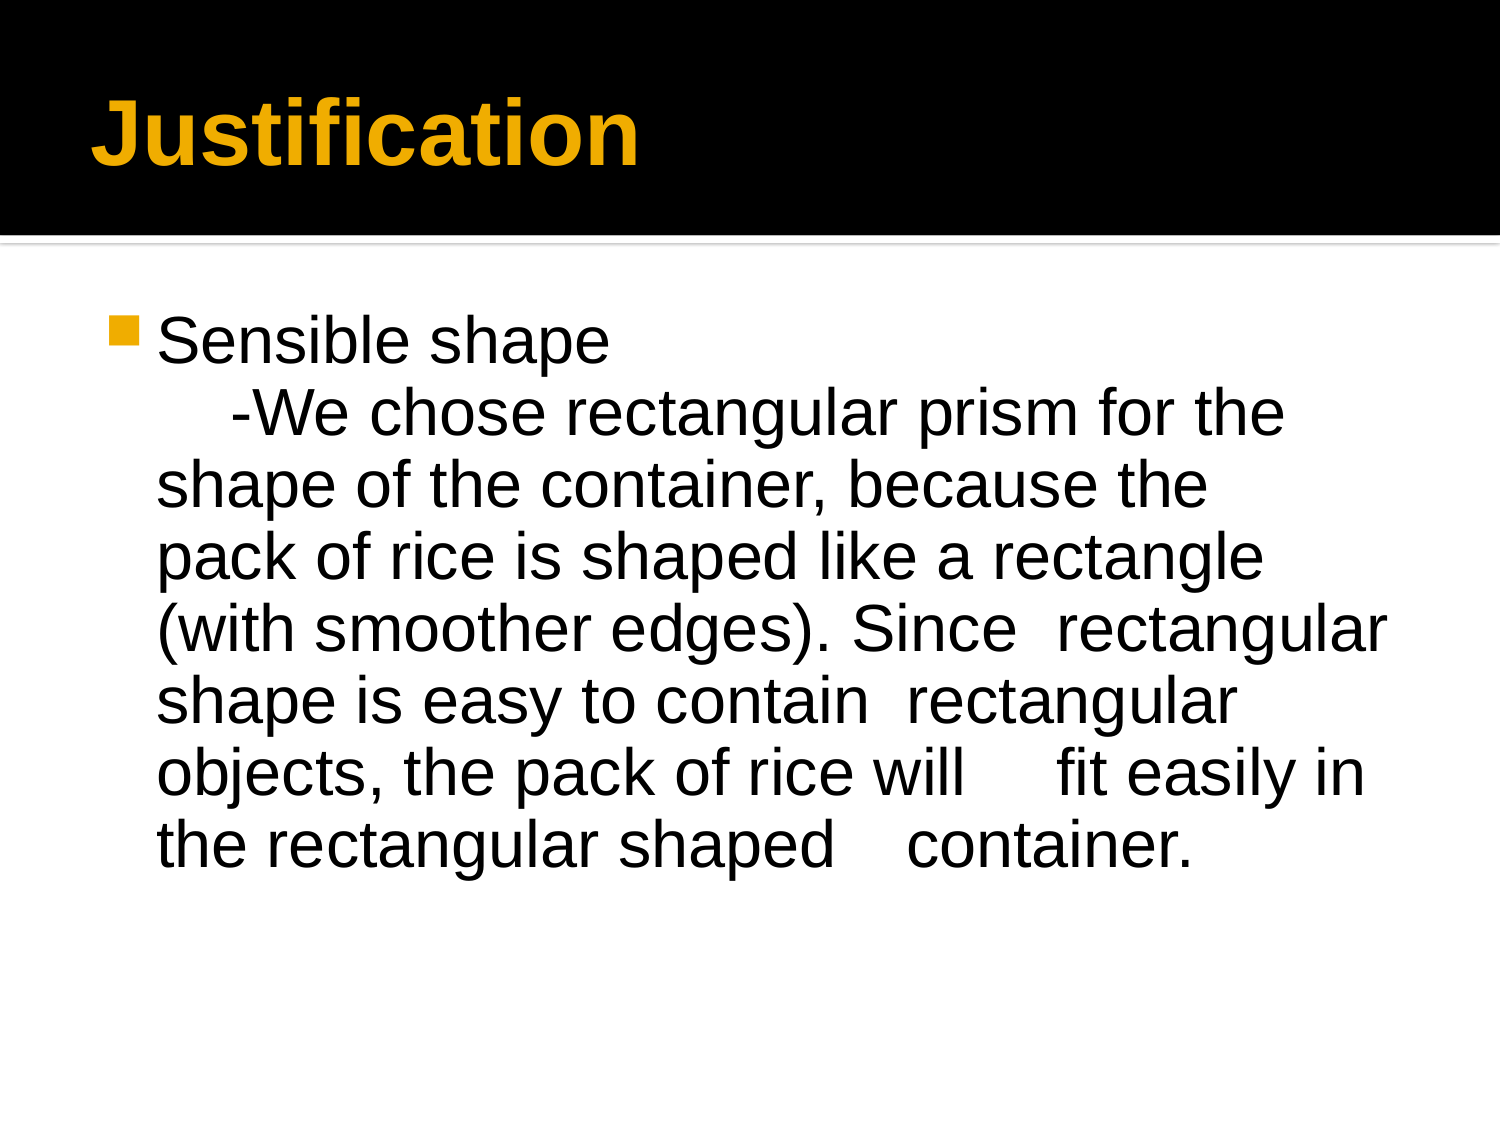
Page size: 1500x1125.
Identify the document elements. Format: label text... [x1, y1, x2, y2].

title Justification [75, 25, 1425, 231]
list Sensible shape -We chose rectangular prism for the shape of the container, because the pack of rice is shaped like a rectangle (with smoother edges). Since rectangular shape is easy to contain rectangular objects, the pack of rice will fit easily in the rectangular shaped container. [75, 291, 1425, 1050]
